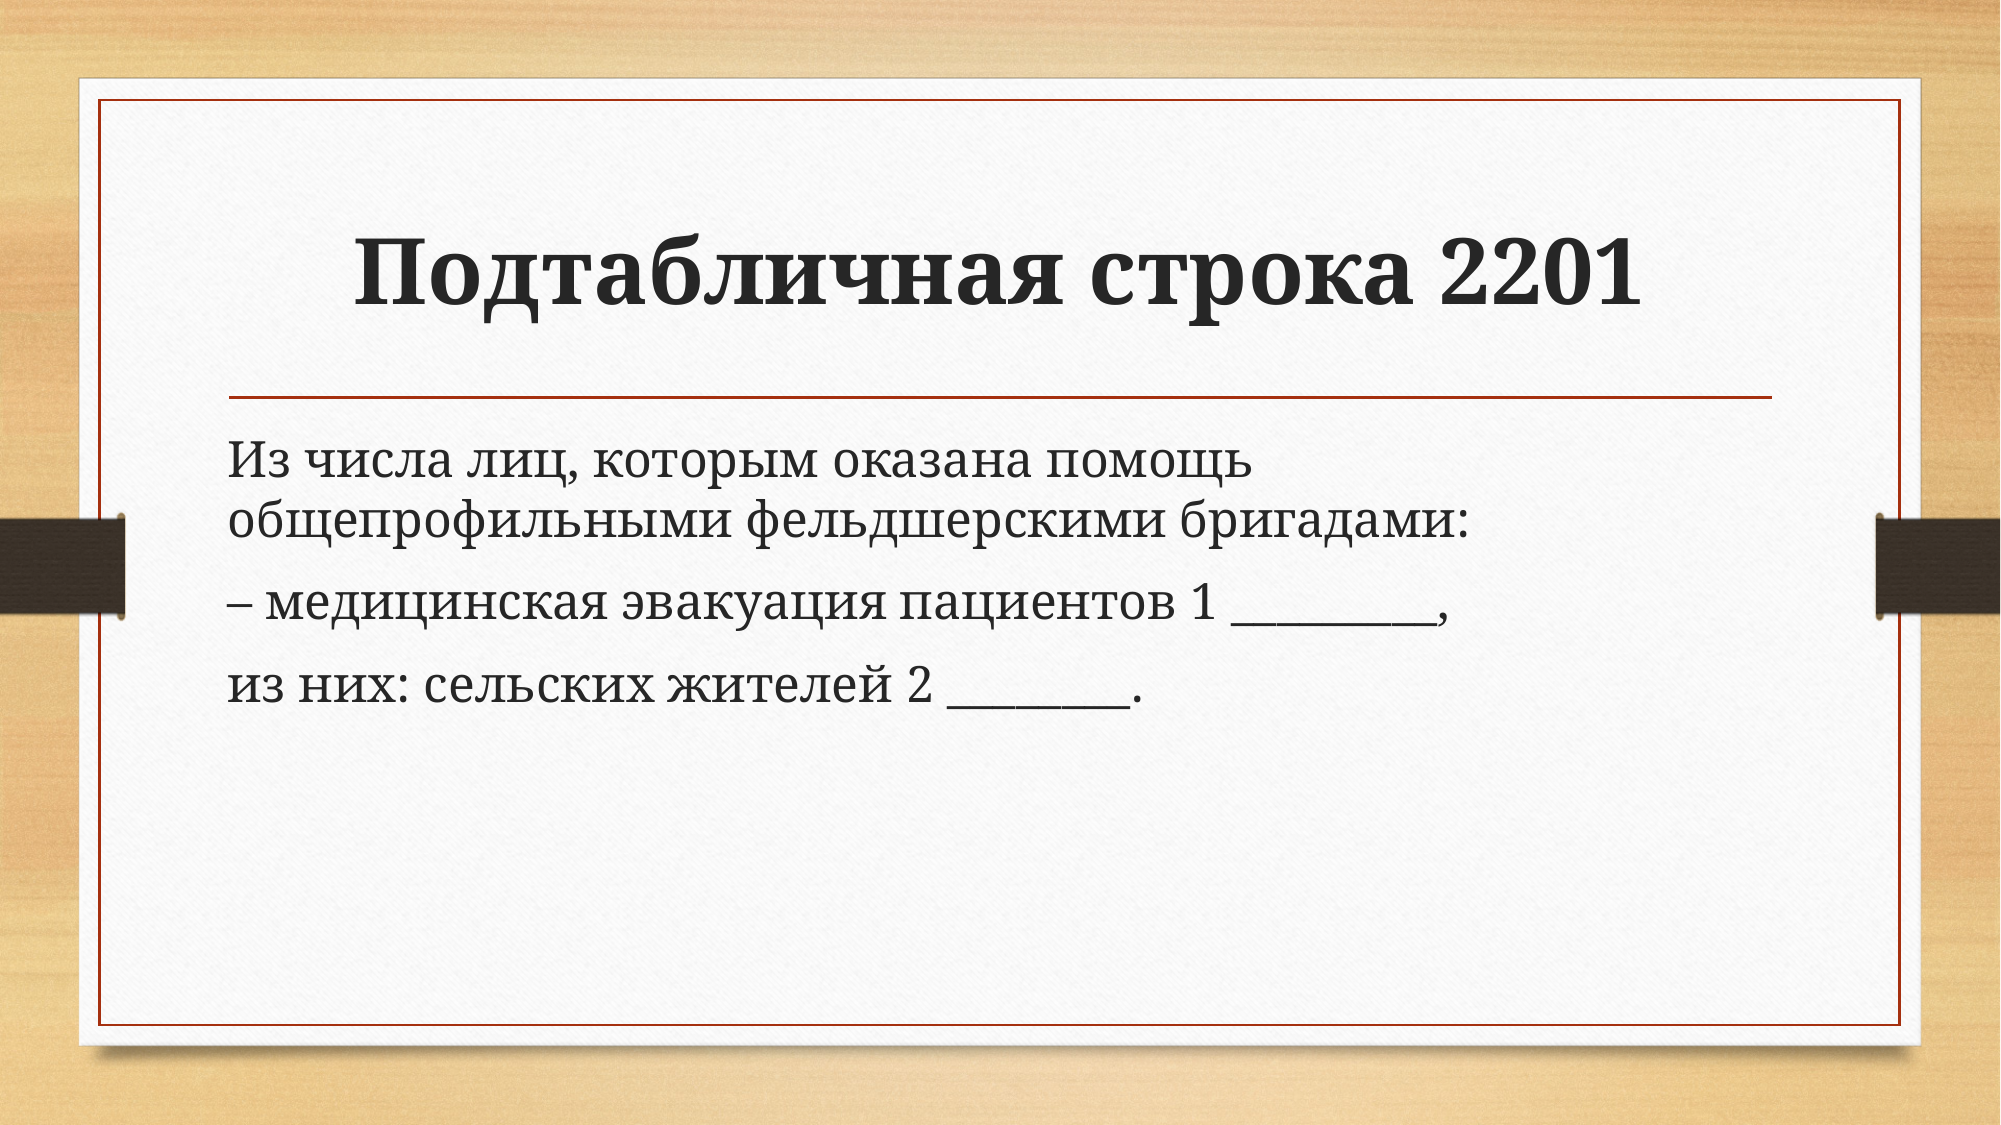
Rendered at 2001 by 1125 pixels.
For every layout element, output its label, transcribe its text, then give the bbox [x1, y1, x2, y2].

title Подтабличная строка 2201 [212, 161, 1788, 375]
list Из числа лиц, которым оказана помощь общепрофильными фельдшерскими бригадами: – медицинская эвакуация пациентов 1 _________, из них: сельских жителей 2 ________. [212, 419, 1788, 964]
picture [0, 0, 2001, 1125]
